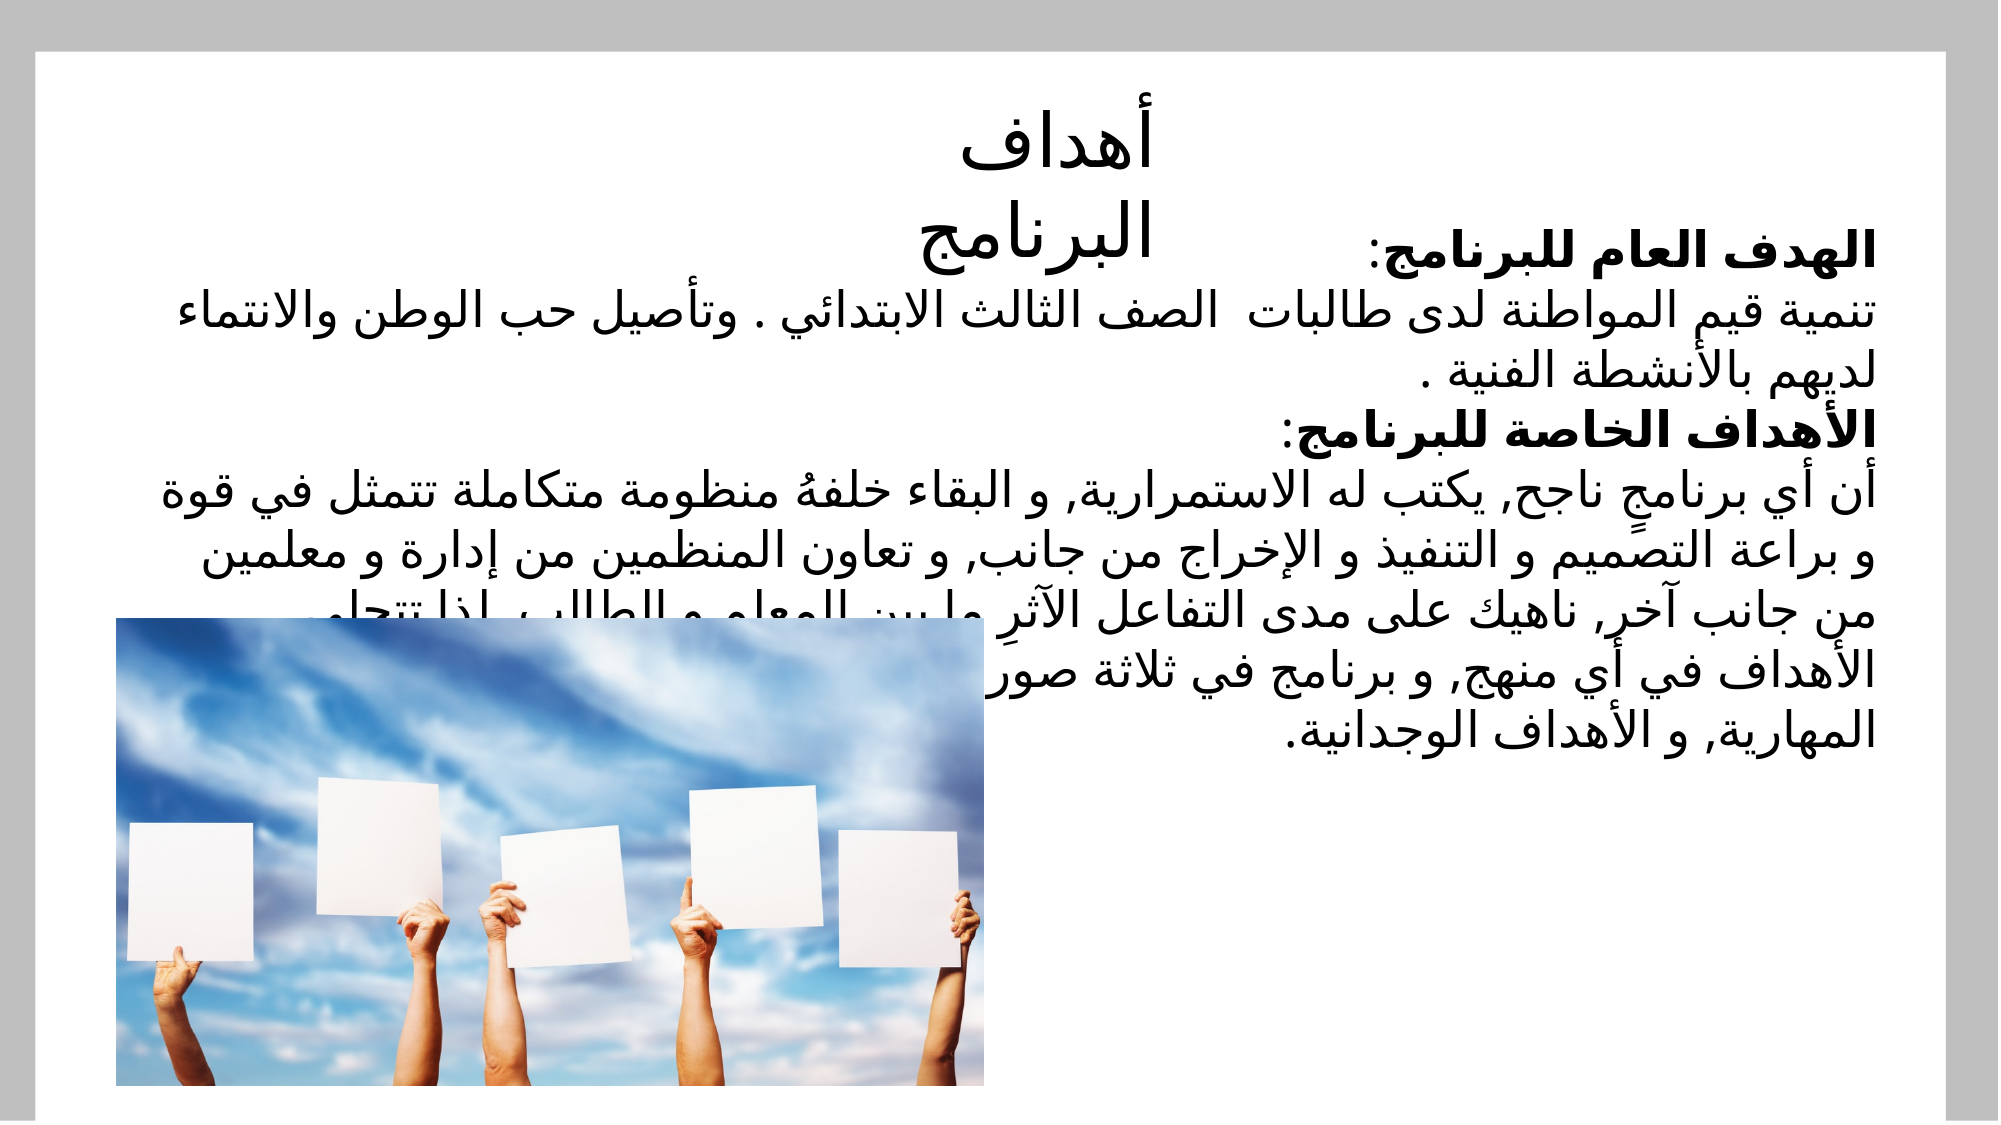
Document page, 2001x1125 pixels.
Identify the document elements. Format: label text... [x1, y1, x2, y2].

picture [116, 618, 984, 1086]
text_box الهدف العام للبرنامج: تنمية قيم المواطنة لدى طالبات الصف الثالث الابتدائي . وتأصيل حب الوطن والانتماء لديهم بالأنشطة الفنية . الأهداف الخاصة للبرنامج: أن أي برنامجٍ ناجح, يكتب له الاستمرارية, و البقاء خلفهُ منظومة متكاملة تتمثل في قوة و براعة التصميم و التنفيذ و الإخراج من جانب, و تعاون المنظمين من إدارة و معلمين من جانب آخر, ناهيك على مدى التفاعل الآثرِ ما بين المعلم و الطالب, لذا تتجلى الأهداف في أي منهج, و برنامج في ثلاثة صور هي: الأهداف المعرفية, و الأهداف المهارية, و الأهداف الوجدانية. [139, 210, 1894, 766]
text_box أهداف البرنامج [758, 85, 1172, 210]
